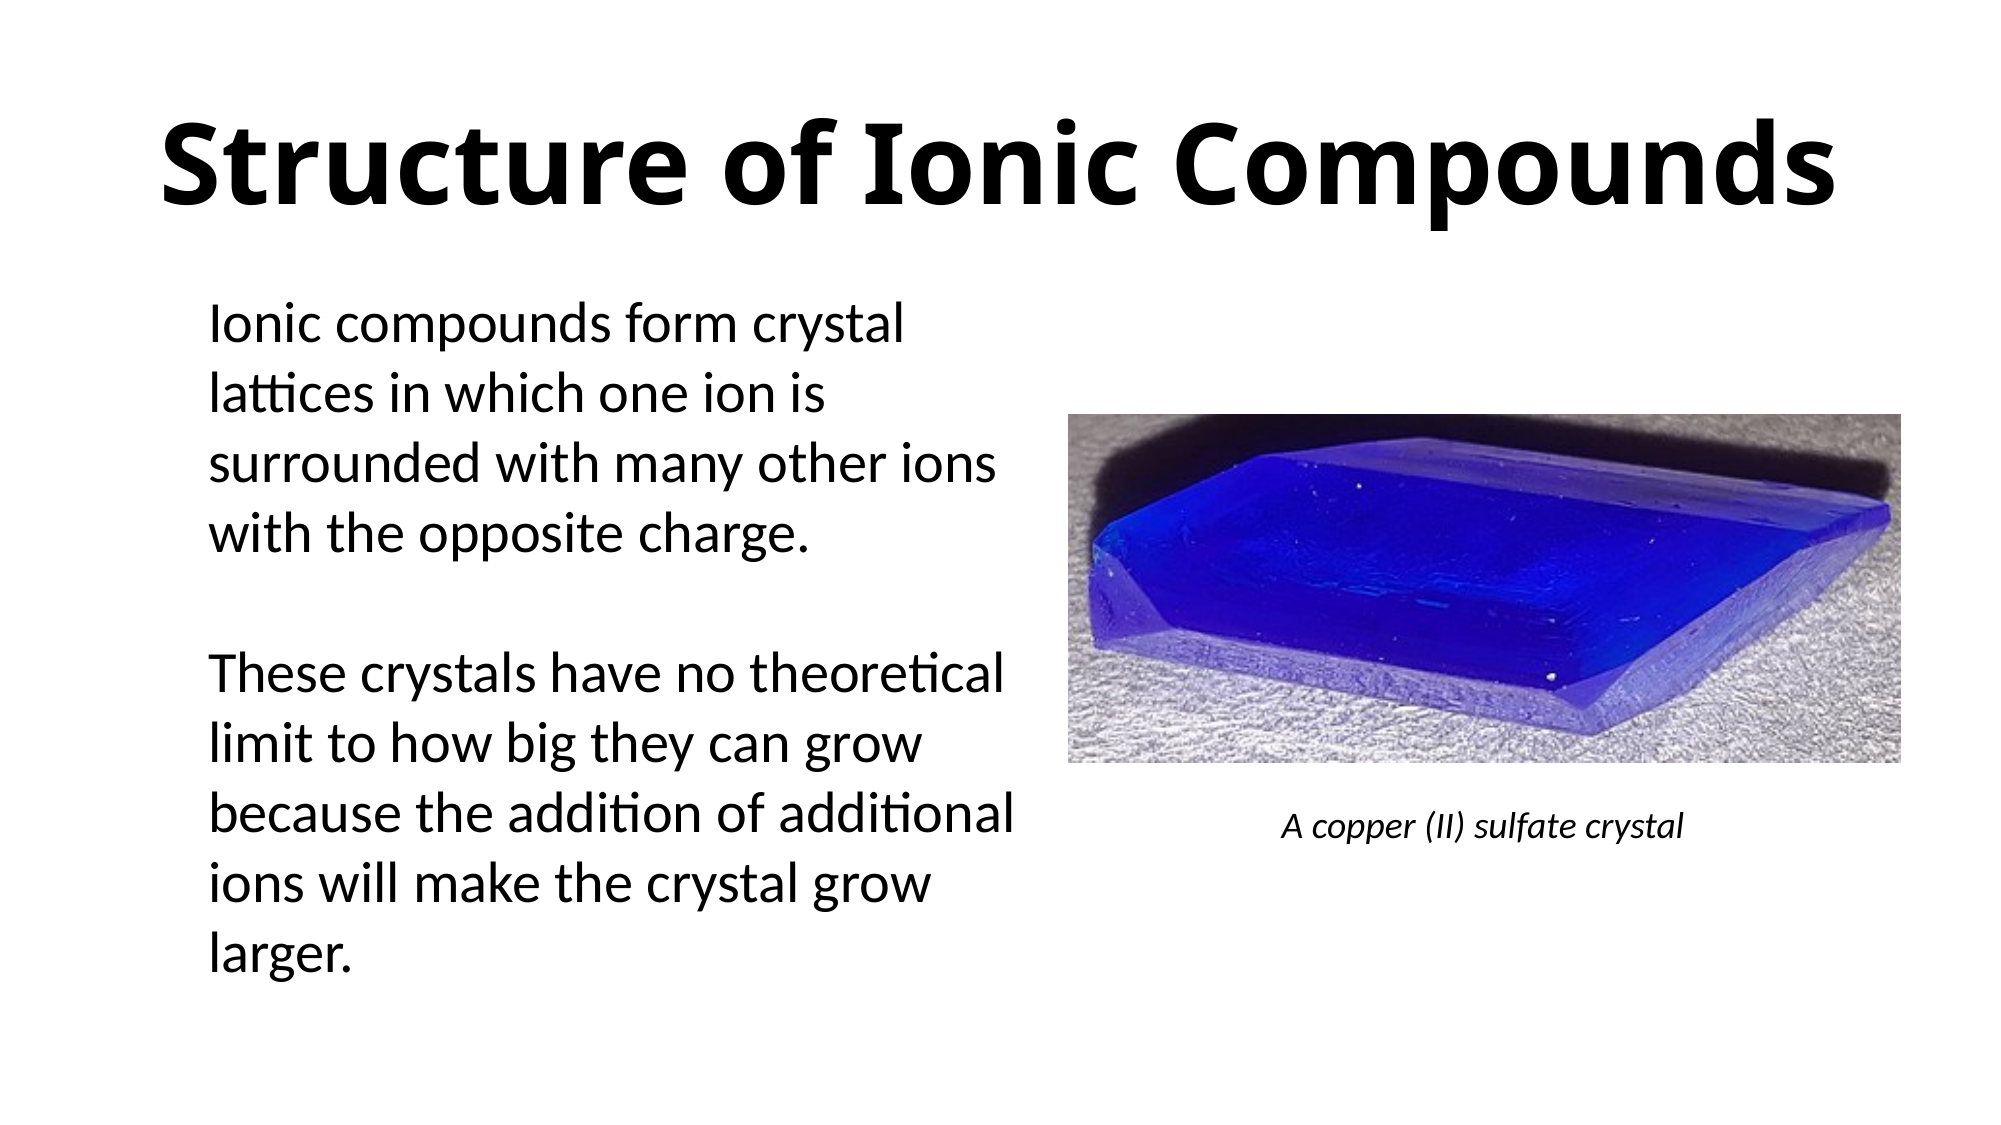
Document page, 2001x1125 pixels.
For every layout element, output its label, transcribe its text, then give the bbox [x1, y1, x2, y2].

text_box A copper (II) sulfate crystal [1119, 793, 1848, 854]
text_box Ionic compounds form crystal lattices in which one ion is surrounded with many other ions with the opposite charge. These crystals have no theoretical limit to how big they can grow because the addition of additional ions will make the crystal grow larger. [193, 277, 1052, 992]
picture [1068, 414, 1901, 763]
title Structure of Ionic Compounds [137, 59, 1863, 278]
